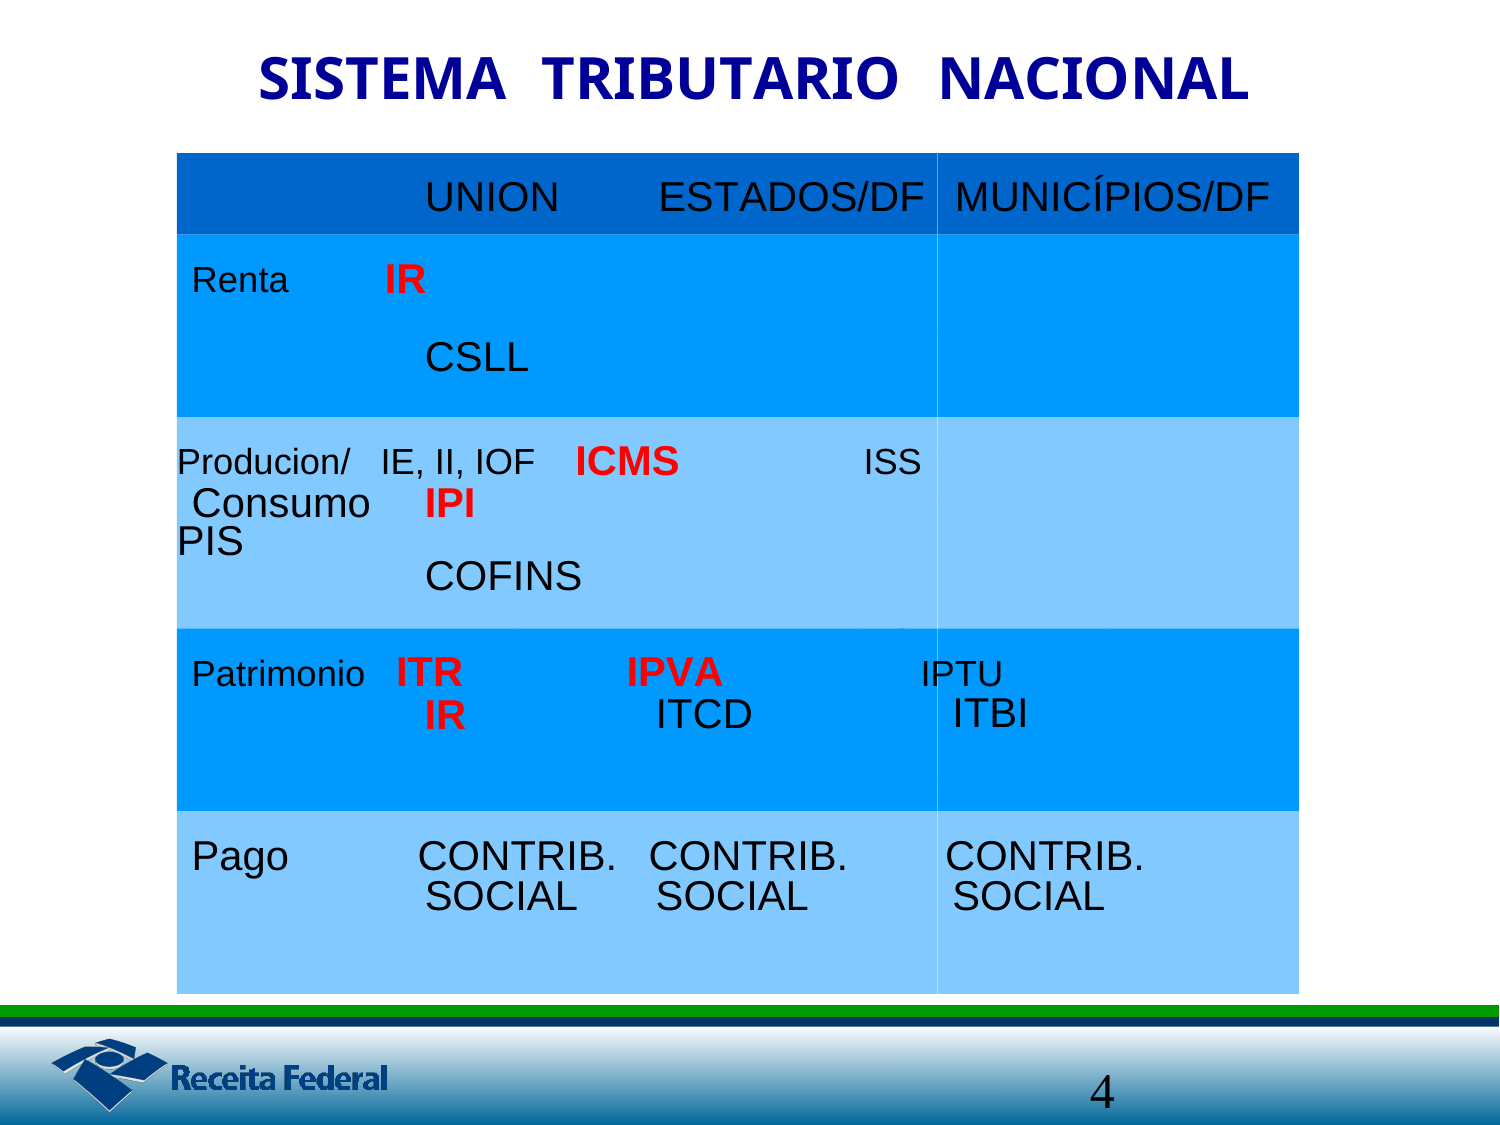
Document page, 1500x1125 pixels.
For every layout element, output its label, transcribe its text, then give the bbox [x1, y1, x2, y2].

text_box Pago CONTRIB. CONTRIB. CONTRIB. [176, 811, 1299, 994]
text_box [167, 1058, 395, 1097]
text_box Producion/ IE, II, IOF ICMS ISS PIS [176, 417, 1299, 628]
text_box NACIONAL [935, 49, 1264, 112]
text_box TRIBUTARIO [539, 49, 933, 112]
text_box Renta IR CSLL [176, 234, 1299, 417]
text_box [0, 1017, 1499, 1027]
text_box SISTEMA [256, 49, 536, 112]
text_box 4 [1087, 1065, 1125, 1120]
text_box [50, 1037, 169, 1116]
text_box [0, 1005, 1499, 1010]
text_box Patrimonio ITR IPVA IPTU [176, 628, 1299, 811]
text_box [0, 1010, 1499, 1017]
text_box UNION ESTADOS/DF MUNICÍPIOS/DF [176, 153, 1299, 234]
